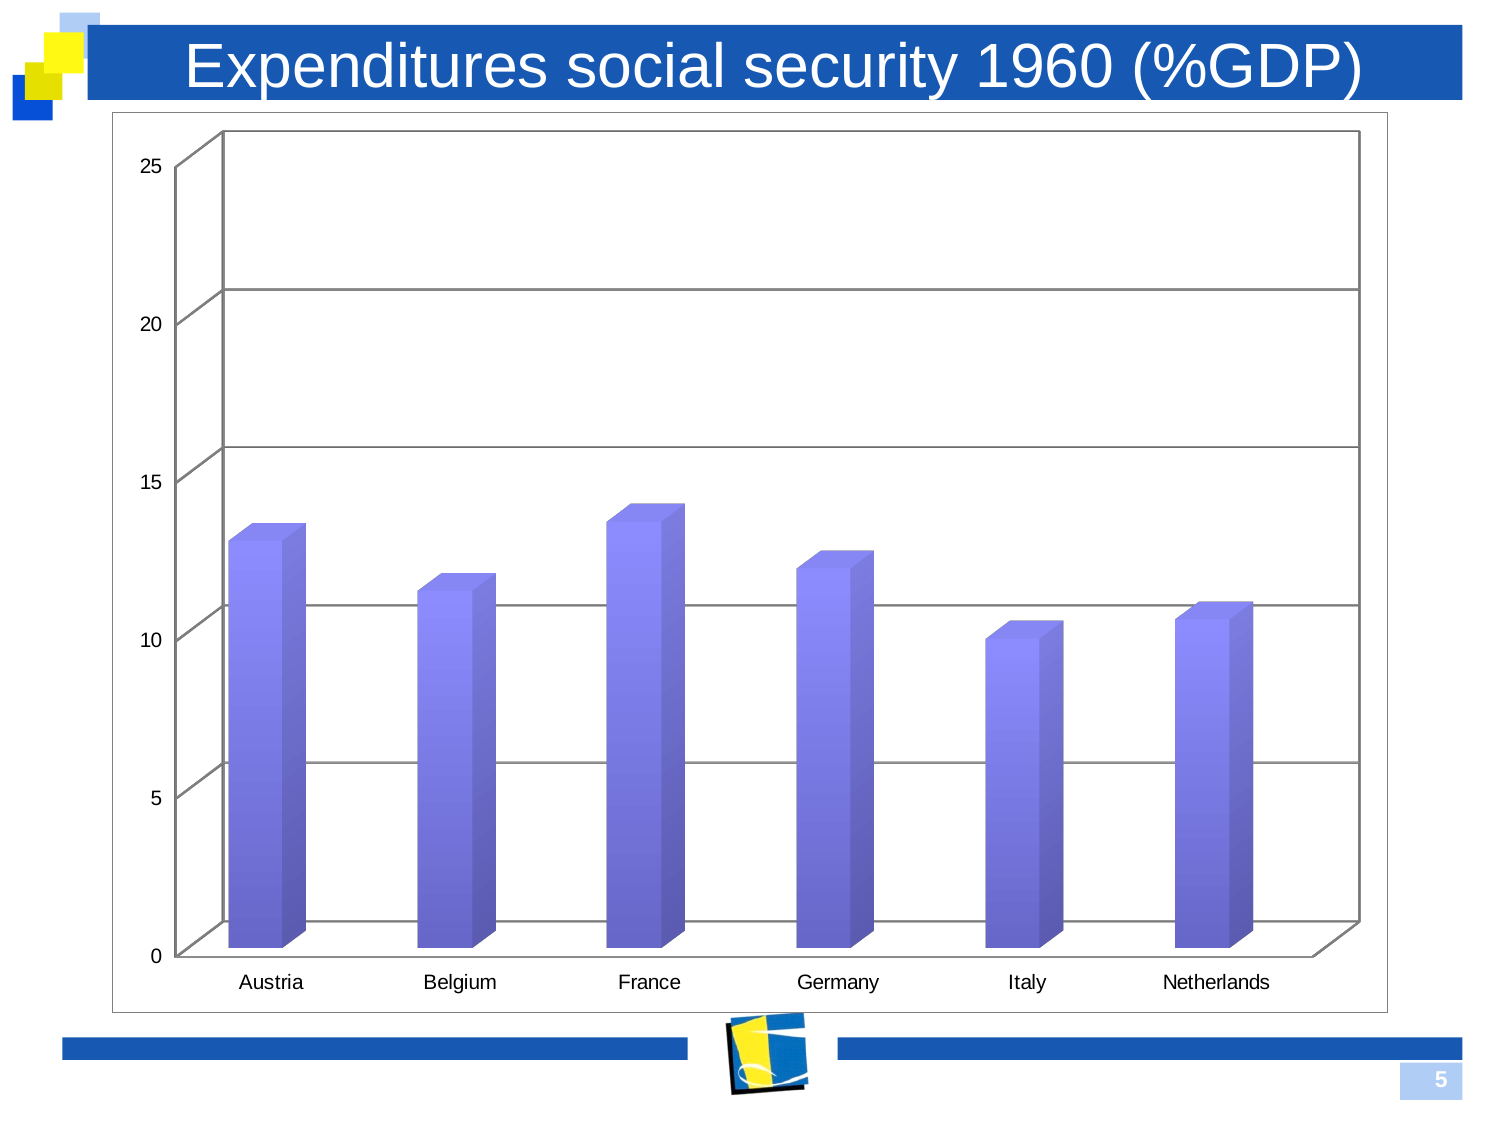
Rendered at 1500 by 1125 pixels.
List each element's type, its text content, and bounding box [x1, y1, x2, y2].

title Expenditures social security 1960 (%GDP) [87, 24, 1463, 101]
slide_number 5 [1399, 1062, 1463, 1101]
chart [112, 112, 1388, 1013]
